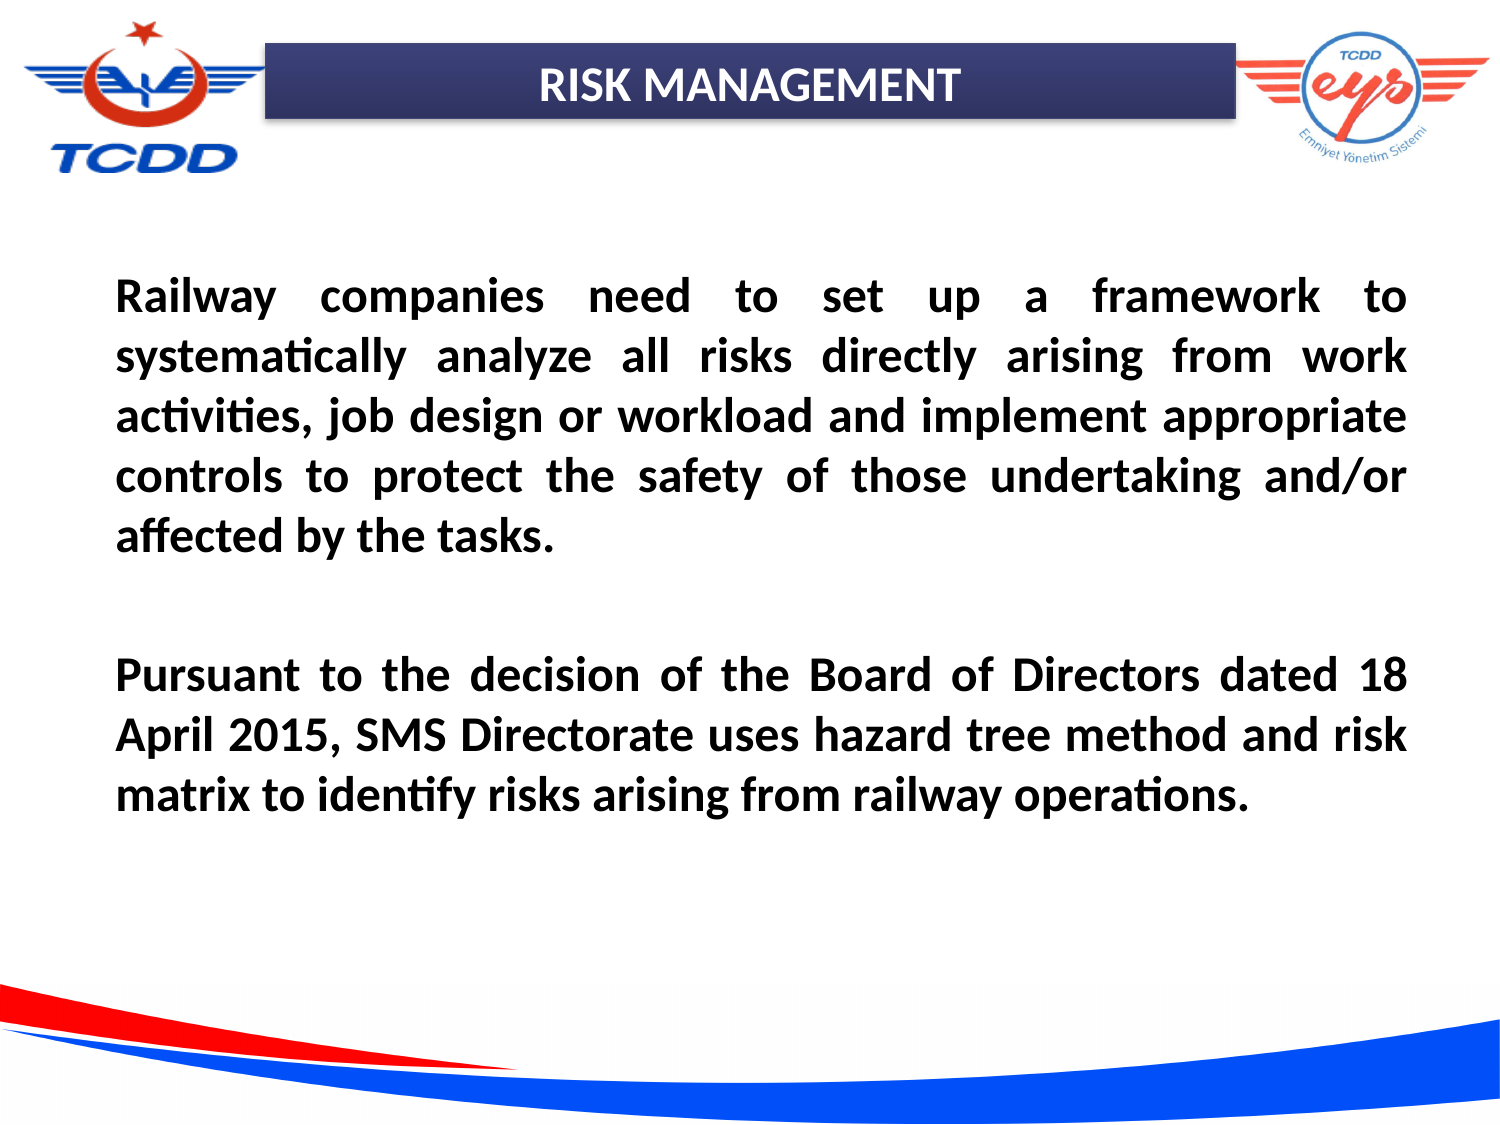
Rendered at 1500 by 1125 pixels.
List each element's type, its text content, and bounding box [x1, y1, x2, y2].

picture [23, 20, 266, 173]
text_box RISK MANAGEMENT [269, 43, 1219, 119]
list Railway companies need to set up a framework to systematically analyze all risks directly arising from work activities, job design or workload and implement appropriate controls to protect the safety of those undertaking and/or affected by the tasks. Pursuant to the decision of the Board of Directors dated 18 April 2015, SMS Directorate uses hazard tree method and risk matrix to identify risks arising from railway operations. [100, 184, 1424, 929]
picture [0, 984, 1500, 1124]
picture [1224, 0, 1500, 173]
